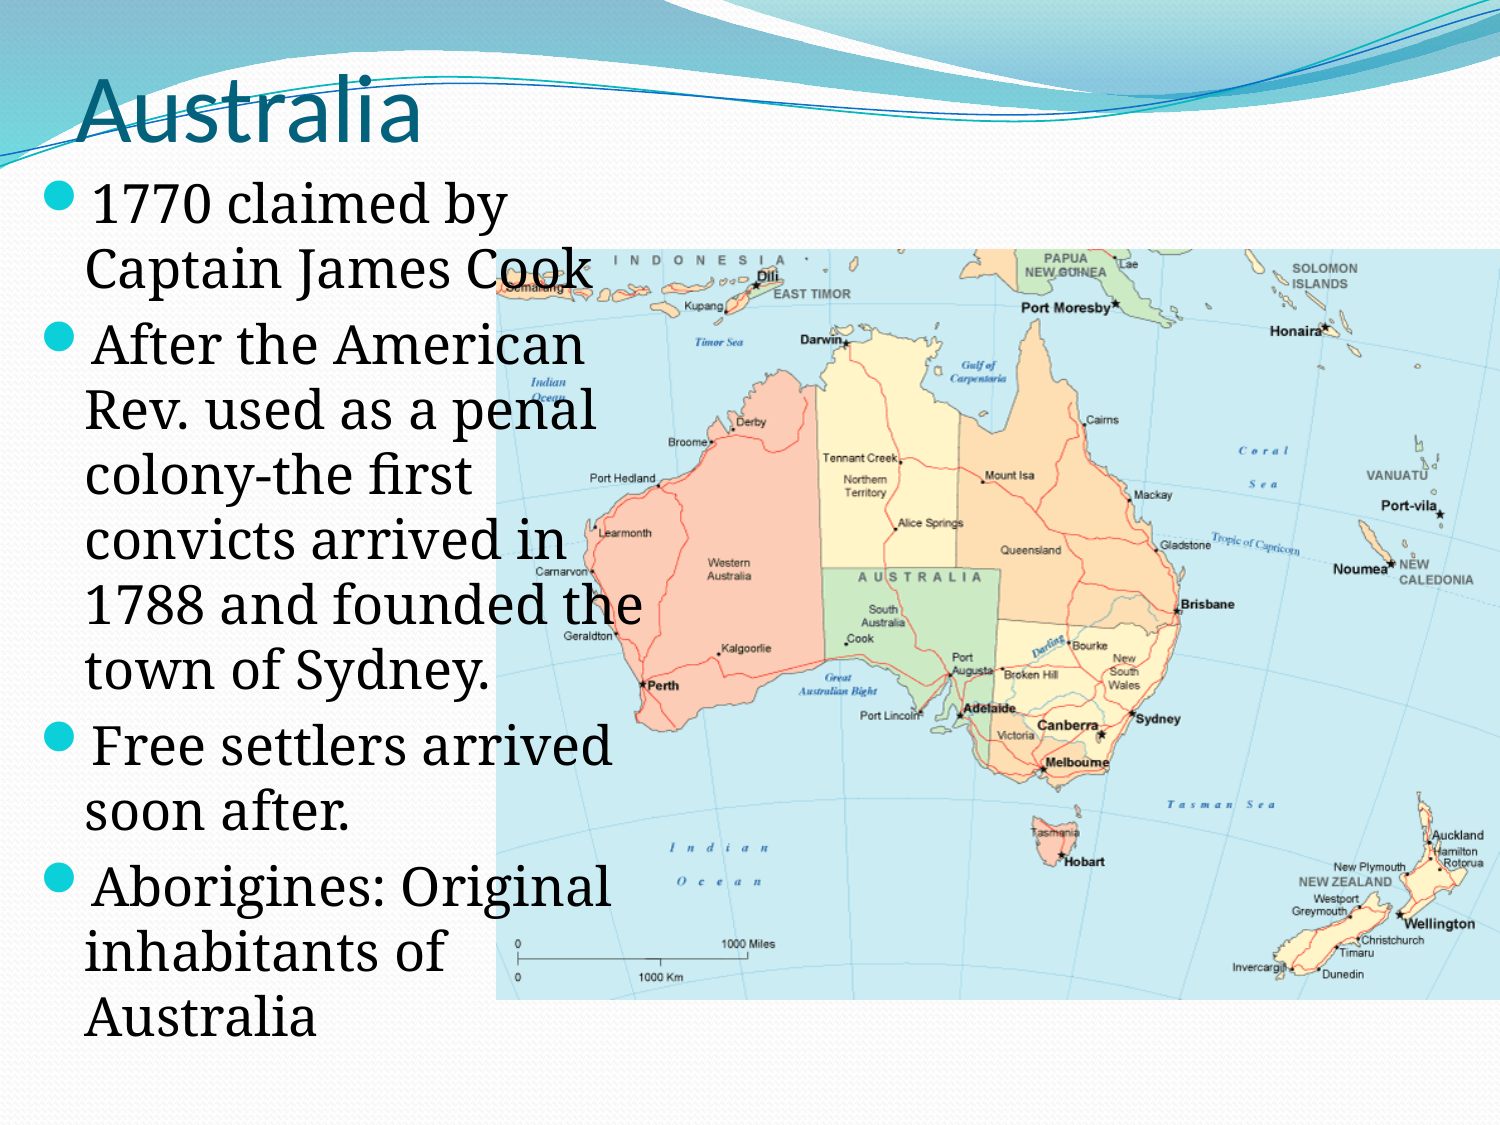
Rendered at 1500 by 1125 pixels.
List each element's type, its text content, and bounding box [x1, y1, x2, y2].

picture [496, 249, 1500, 1001]
title Australia [75, 37, 1425, 163]
list 1770 claimed by Captain James Cook After the American Rev. used as a penal colony-the first convicts arrived in 1788 and founded the town of Sydney. Free settlers arrived soon after. Aborigines: Original inhabitants of Australia [24, 162, 663, 1038]
